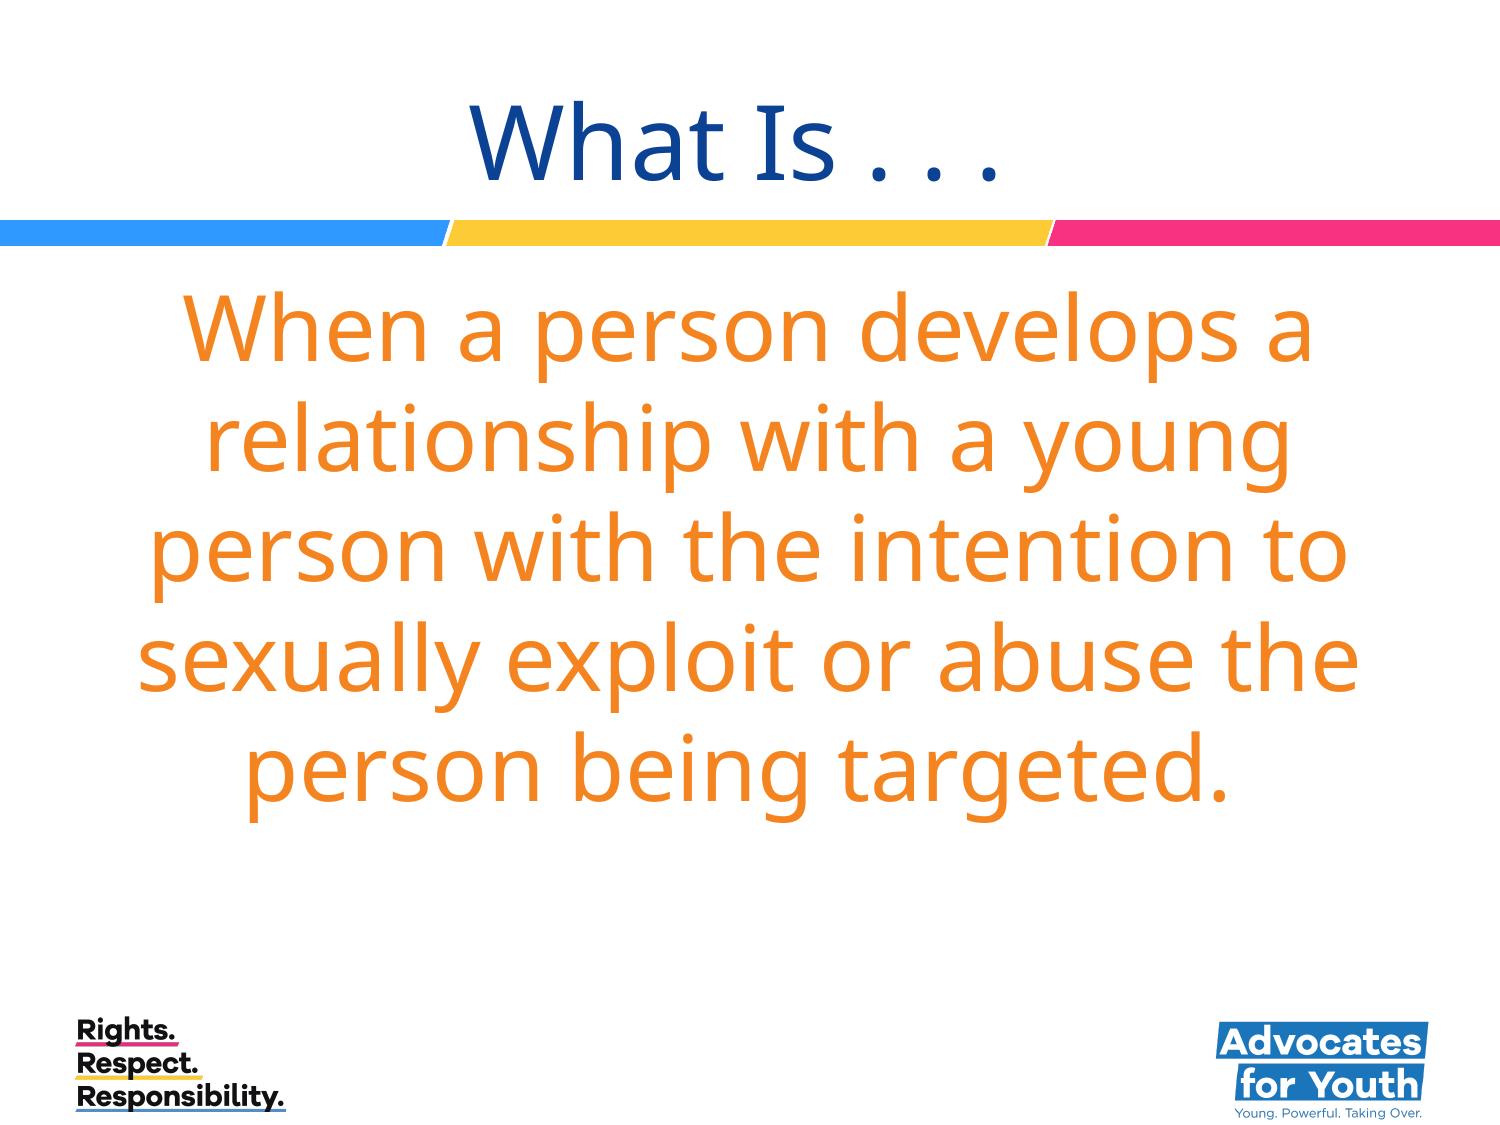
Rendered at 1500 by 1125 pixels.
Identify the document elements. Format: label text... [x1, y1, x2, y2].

list When a person develops a relationship with a young person with the intention to sexually exploit or abuse the person being targeted. [75, 262, 1425, 1005]
title What Is . . . [75, 45, 1425, 233]
picture [0, 207, 1500, 258]
